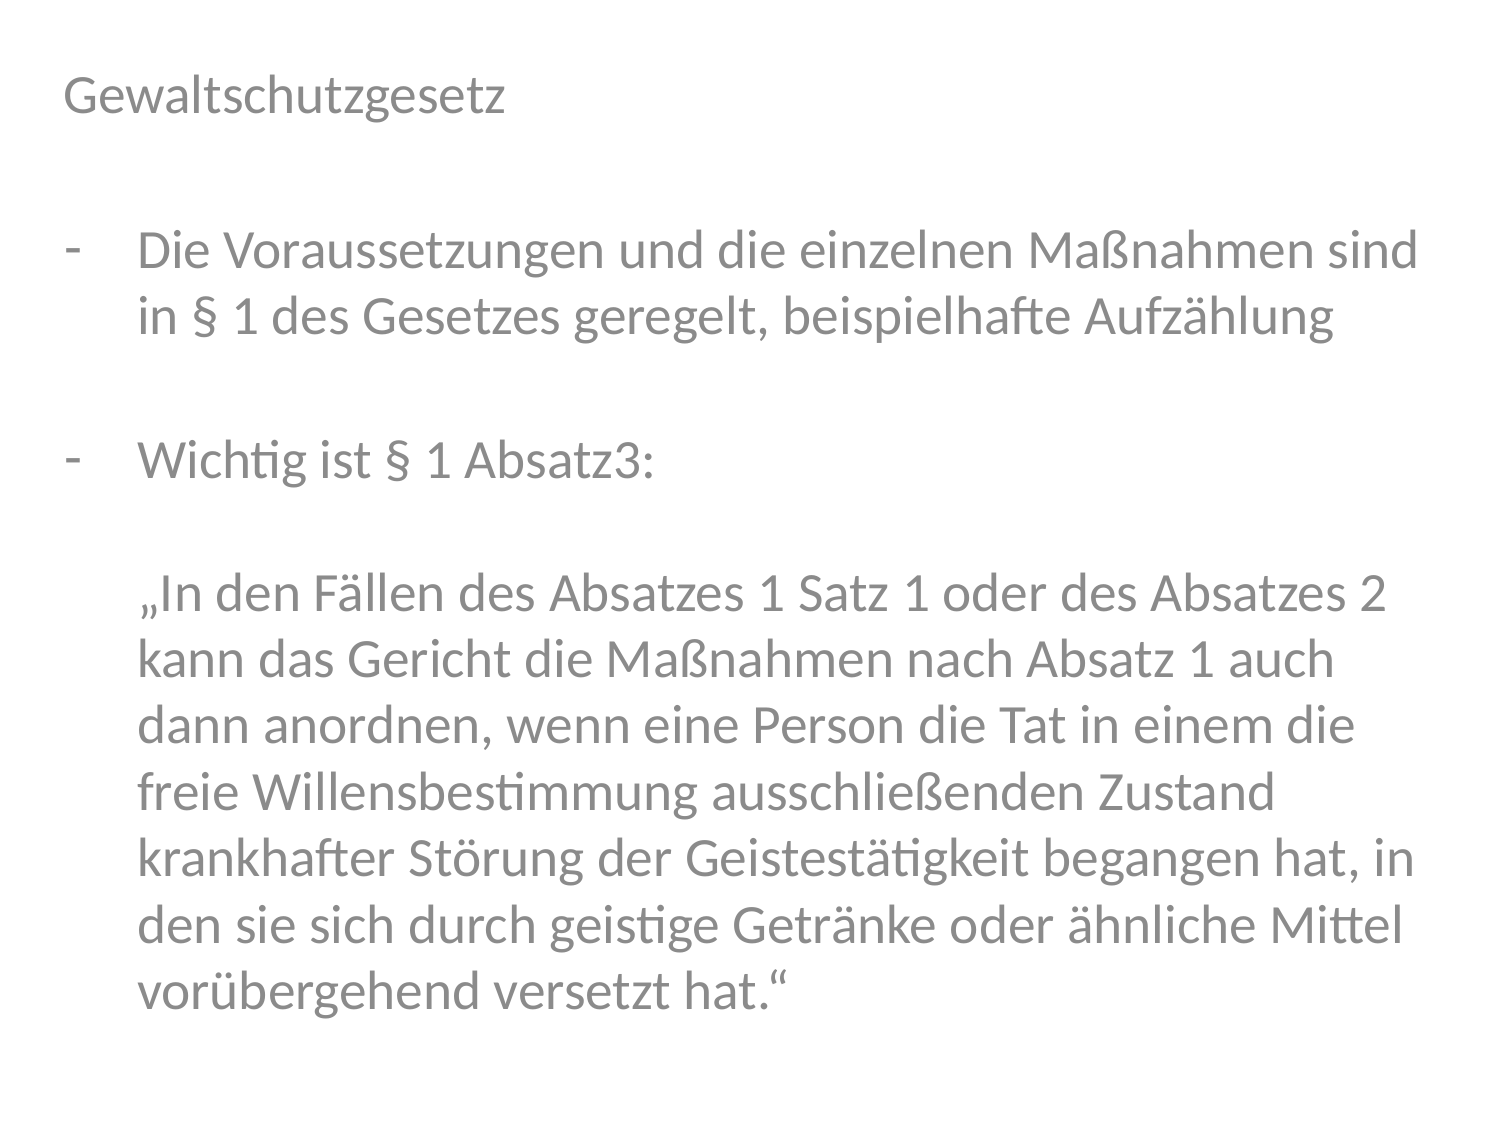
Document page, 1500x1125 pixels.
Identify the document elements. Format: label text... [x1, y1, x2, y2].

subtitle Gewaltschutzgesetz Die Voraussetzungen und die einzelnen Maßnahmen sind in § 1 des Gesetzes geregelt, beispielhafte Aufzählung Wichtig ist § 1 Absatz3: „In den Fällen des Absatzes 1 Satz 1 oder des Absatzes 2 kann das Gericht die Maßnahmen nach Absatz 1 auch dann anordnen, wenn eine Person die Tat in einem die freie Willensbestimmung ausschließenden Zustand krankhafter Störung der Geistestätigkeit begangen hat, in den sie sich durch geistige Getränke oder ähnliche Mittel vorübergehend versetzt hat.“ [48, 50, 1446, 1063]
